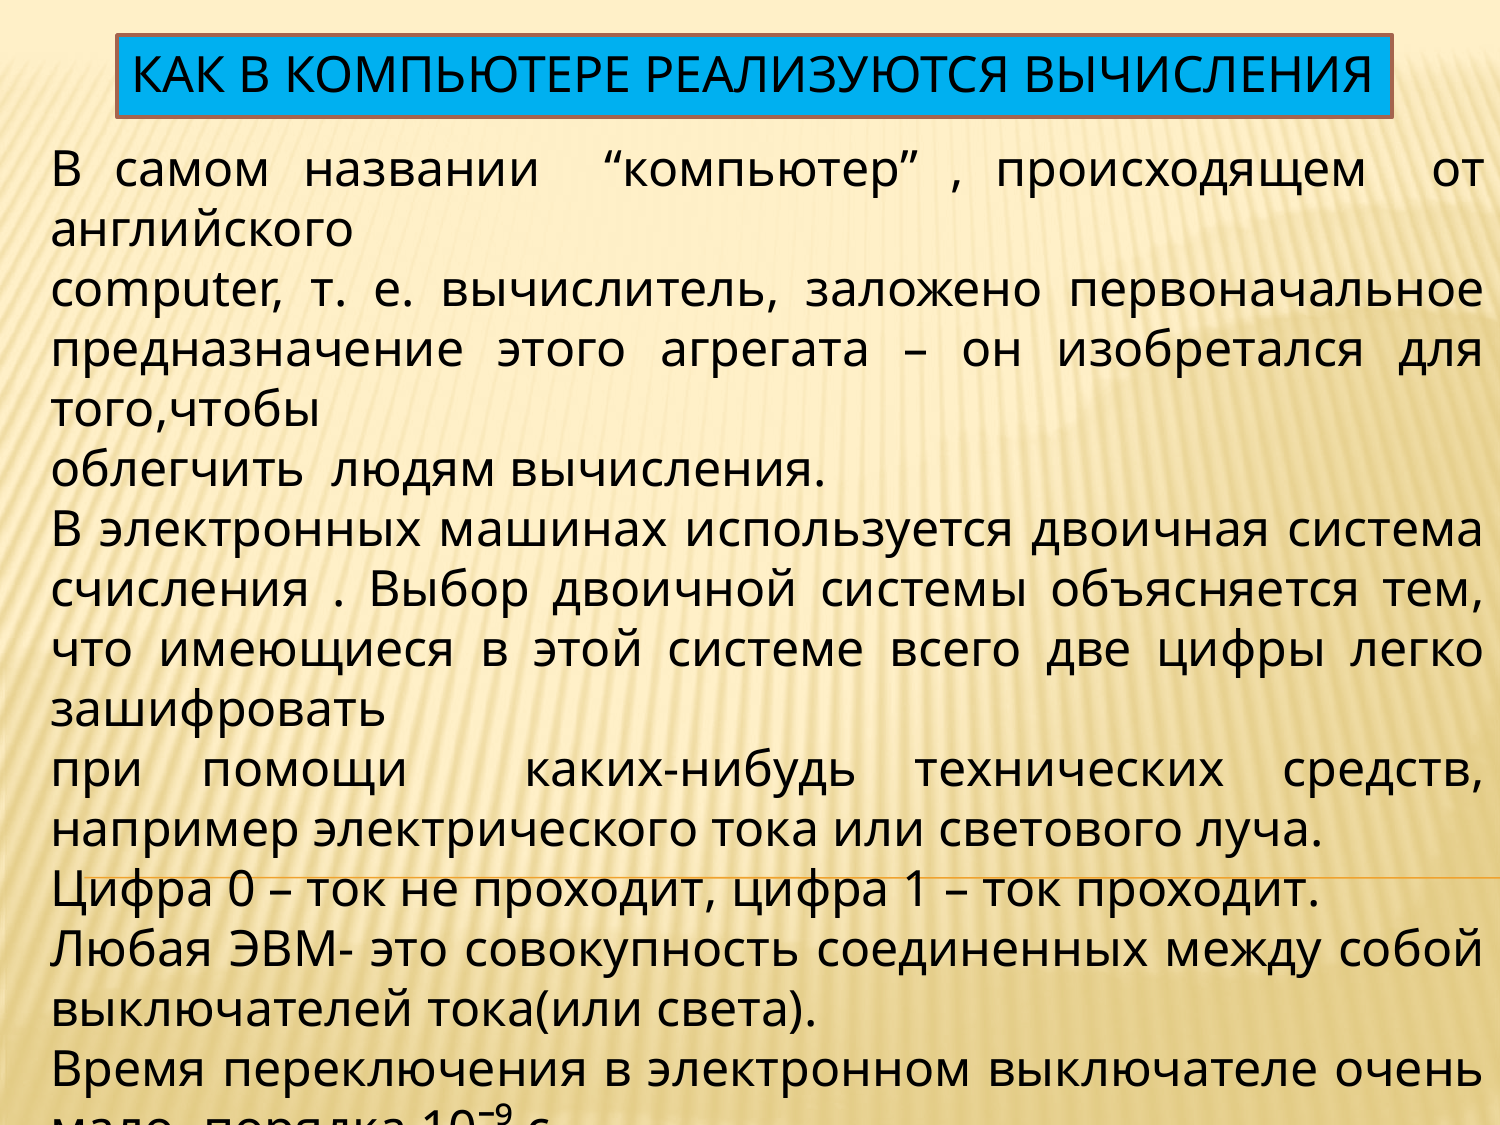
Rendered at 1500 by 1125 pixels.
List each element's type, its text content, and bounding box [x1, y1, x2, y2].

title КАК В КОМПЬЮТЕРЕ РЕАЛИЗУЮТСЯ ВЫЧИСЛЕНИЯ [115, 33, 1394, 119]
text_box В самом названии “компьютер” , происходящем от английского computer, т. е. вычислитель, заложено первоначальное предназначение этого агрегата – он изобретался для того,чтобы облегчить людям вычисления. В электронных машинах используется двоичная система счисления . Выбор двоичной системы объясняется тем, что имеющиеся в этой системе всего две цифры легко зашифровать при помощи каких-нибудь технических средств, например электрического тока или светового луча. Цифра 0 – ток не проходит, цифра 1 – ток проходит. Любая ЭВМ- это совокупность соединенных между собой выключателей тока(или света). Время переключения в электронном выключателе очень мало- порядка 10ˉ⁹ с. [35, 128, 1500, 1125]
